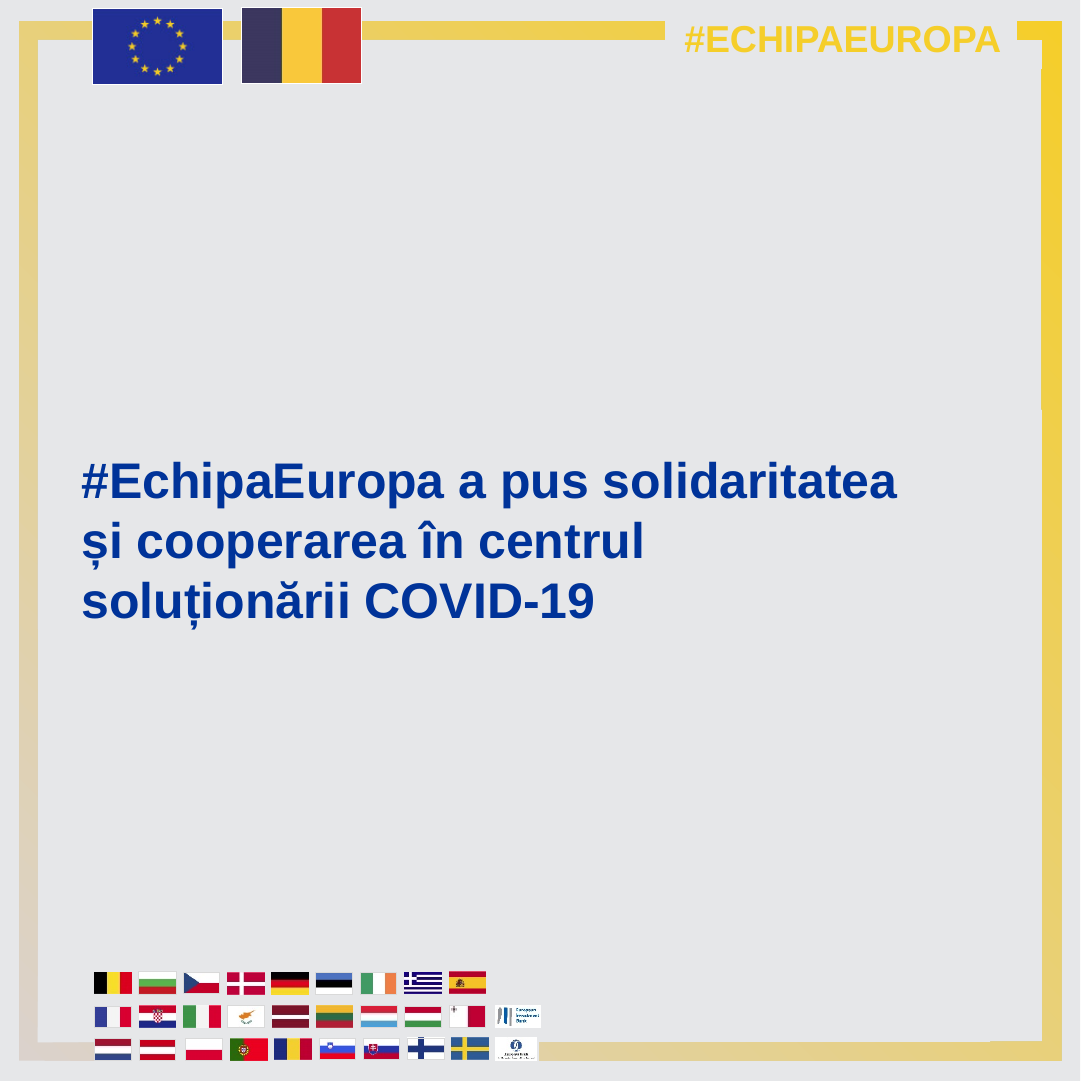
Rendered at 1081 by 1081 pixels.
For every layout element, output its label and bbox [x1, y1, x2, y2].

picture [0, 0, 1081, 1081]
text_box [92, 8, 541, 1061]
